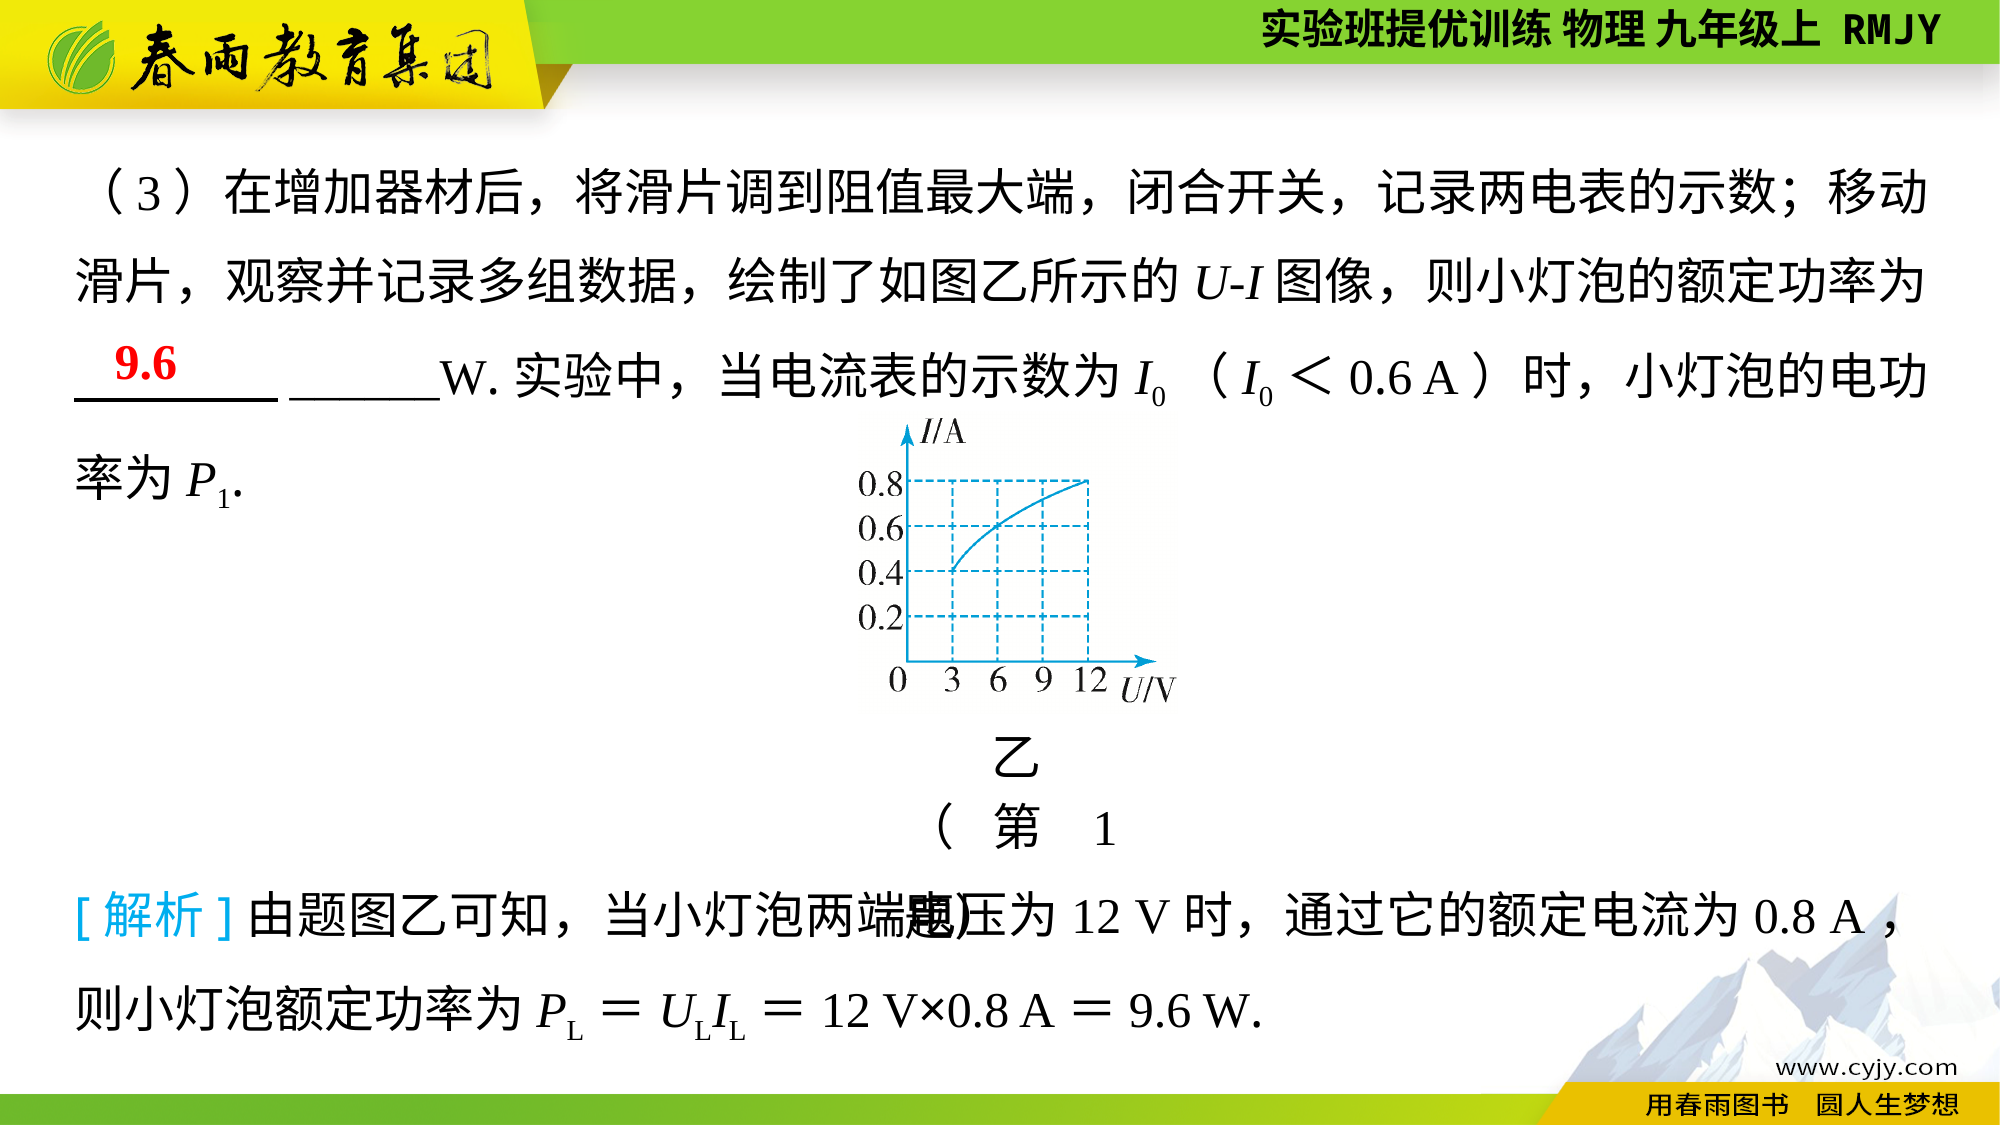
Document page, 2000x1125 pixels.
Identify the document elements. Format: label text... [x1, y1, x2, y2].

text_box 乙 [976, 721, 1057, 757]
list （3）在增加器材后，将滑片调到阻值最大端，闭合开关，记录两电表的示数；移动滑片，观察并记录多组数据，绘制了如图乙所示的U-I图像，则小灯泡的额定功率为 ______W.实验中，当电流表的示数为I0（I0＜0.6 A）时，小灯泡的电功率为P1. [59, 122, 1944, 399]
picture [0, 0, 2000, 1125]
text_box [解析]由题图乙可知，当小灯泡两端电压为12 V时，通过它的额定电流为0.8 A，则小灯泡额定功率为PL＝ULIL＝12 V×0.8 A＝9.6 W. [59, 845, 1944, 1054]
text_box 9.6 [99, 321, 254, 397]
text_box （第1题） [889, 757, 1145, 845]
